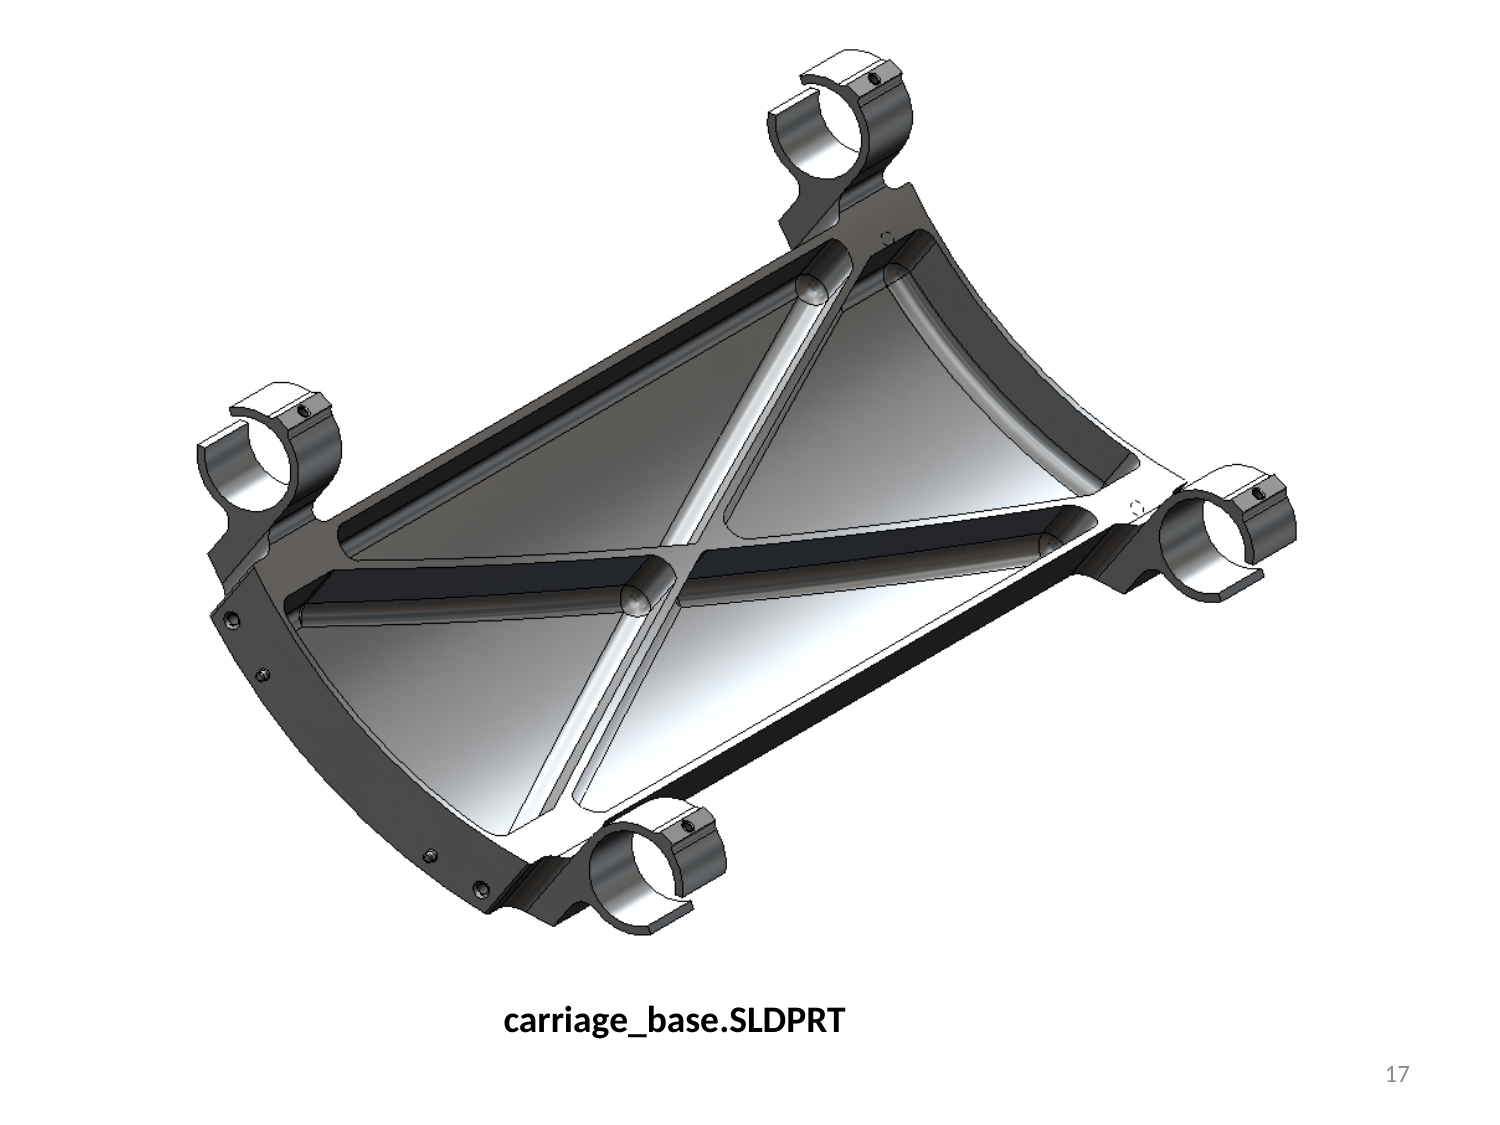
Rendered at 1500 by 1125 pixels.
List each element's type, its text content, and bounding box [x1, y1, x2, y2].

picture [187, 37, 1303, 953]
text_box carriage_base.SLDPRT [488, 987, 862, 1048]
slide_number 17 [1074, 1042, 1425, 1103]
